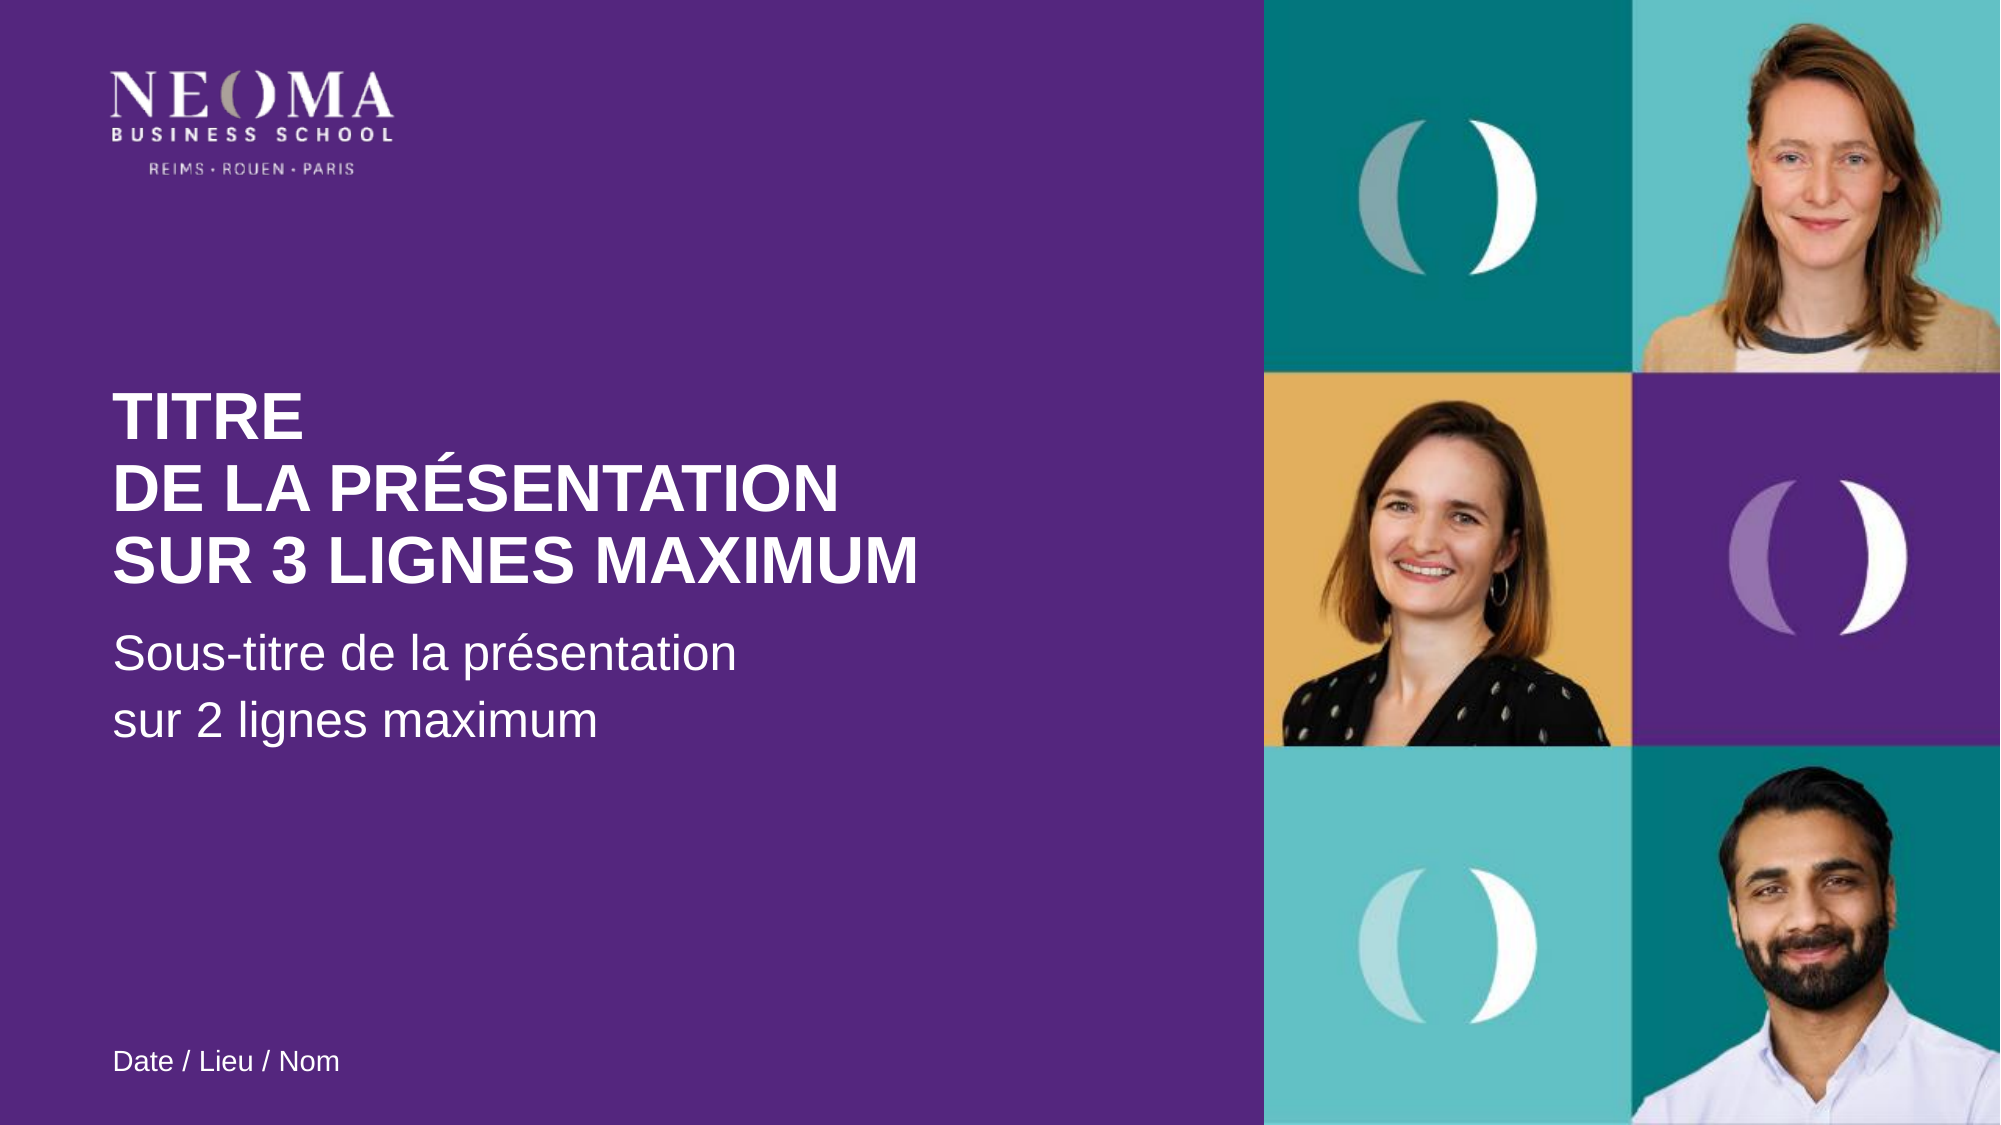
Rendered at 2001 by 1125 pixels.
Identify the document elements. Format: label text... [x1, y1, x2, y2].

title titre de la présentation sur 3 lignes maximum [97, 369, 1190, 606]
picture [1264, 0, 2000, 1125]
picture [67, 27, 436, 221]
list Date / Lieu / Nom [97, 1033, 1190, 1092]
list Sous-titre de la présentation sur 2 lignes maximum [97, 620, 1190, 756]
